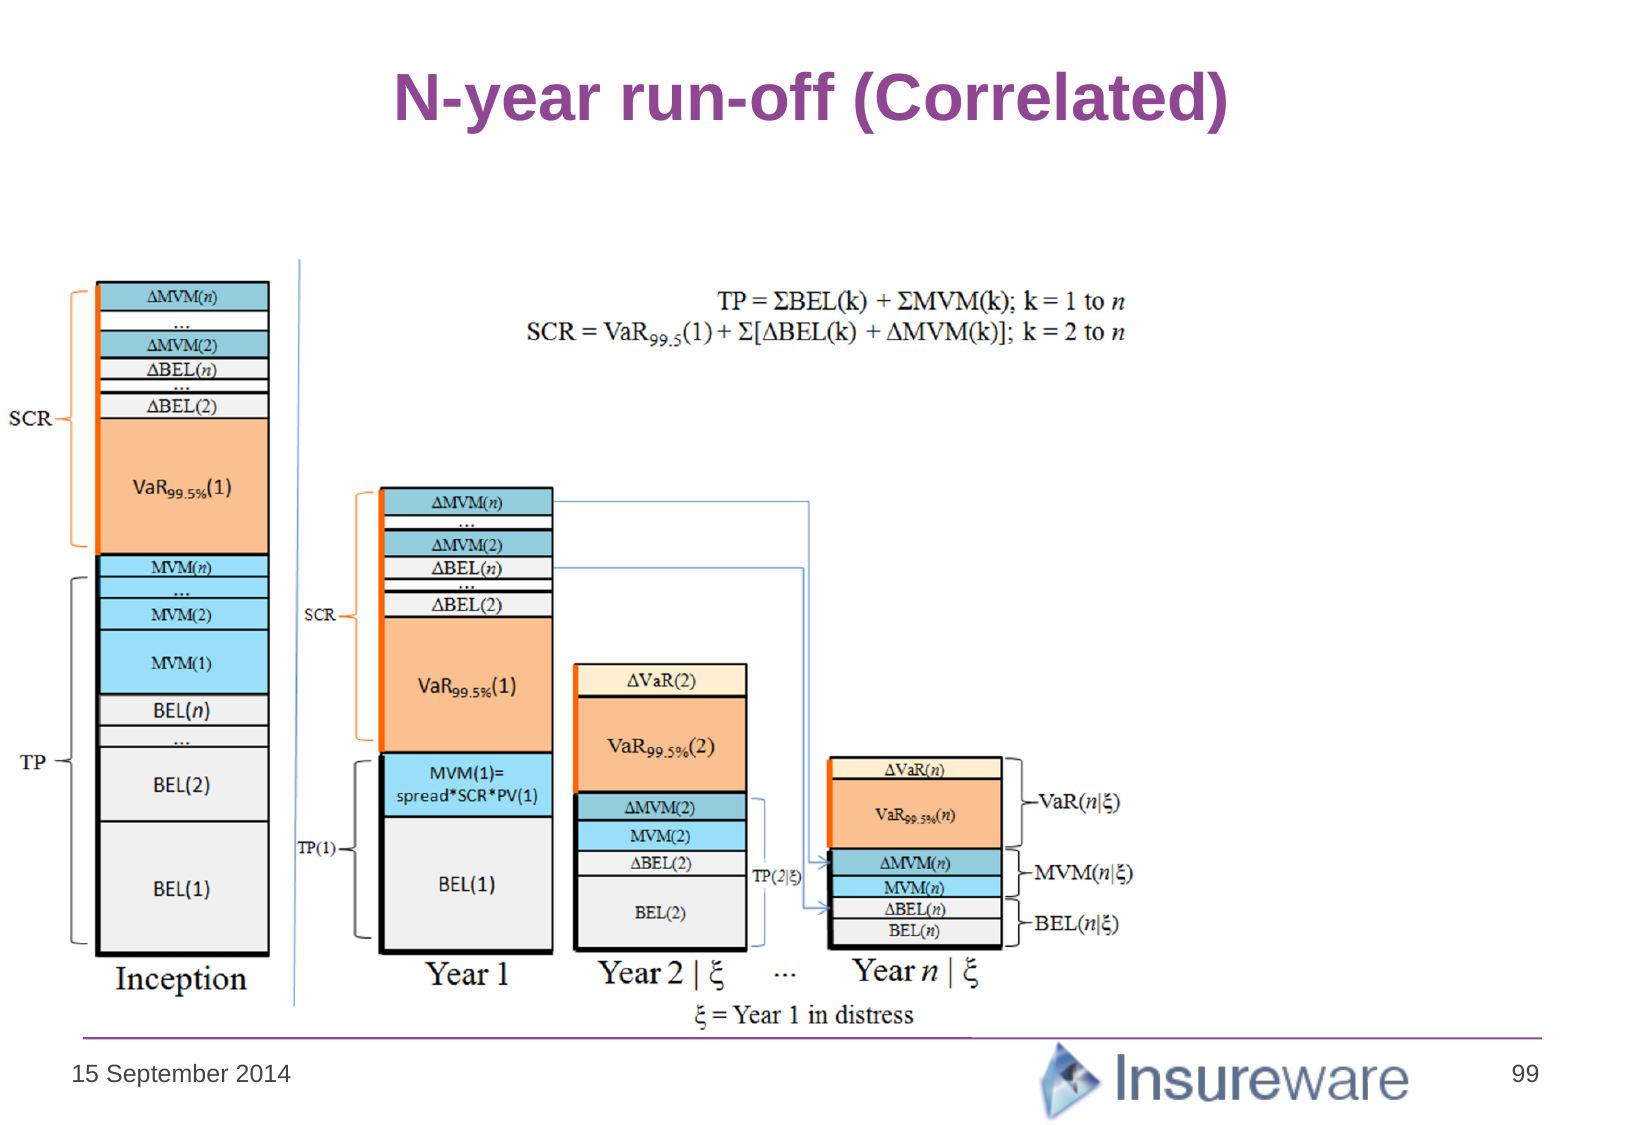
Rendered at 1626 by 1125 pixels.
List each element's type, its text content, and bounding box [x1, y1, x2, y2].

title N-year run-off (Correlated) [75, 0, 1550, 188]
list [0, 231, 1142, 1036]
slide_number 99 [1439, 1050, 1555, 1106]
picture [1036, 1039, 1416, 1125]
